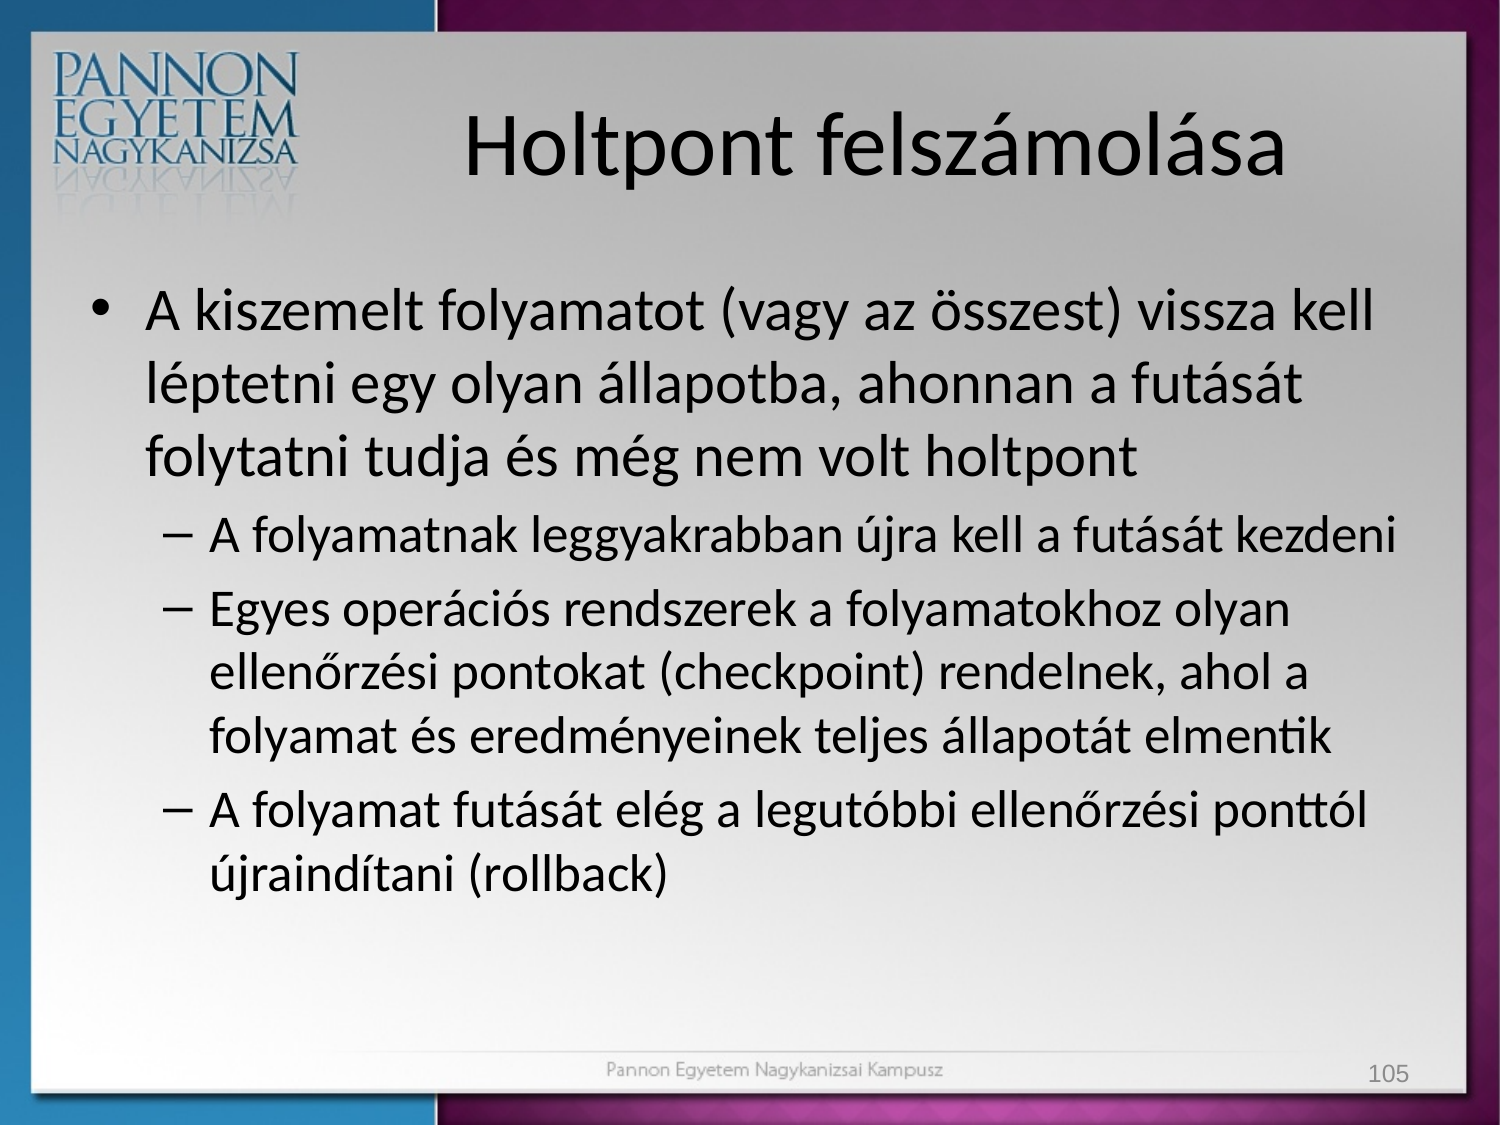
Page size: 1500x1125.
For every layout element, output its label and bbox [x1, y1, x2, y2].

list [75, 262, 1425, 1038]
title [328, 45, 1425, 233]
slide_number [1074, 1042, 1425, 1103]
picture [0, 0, 1500, 1125]
